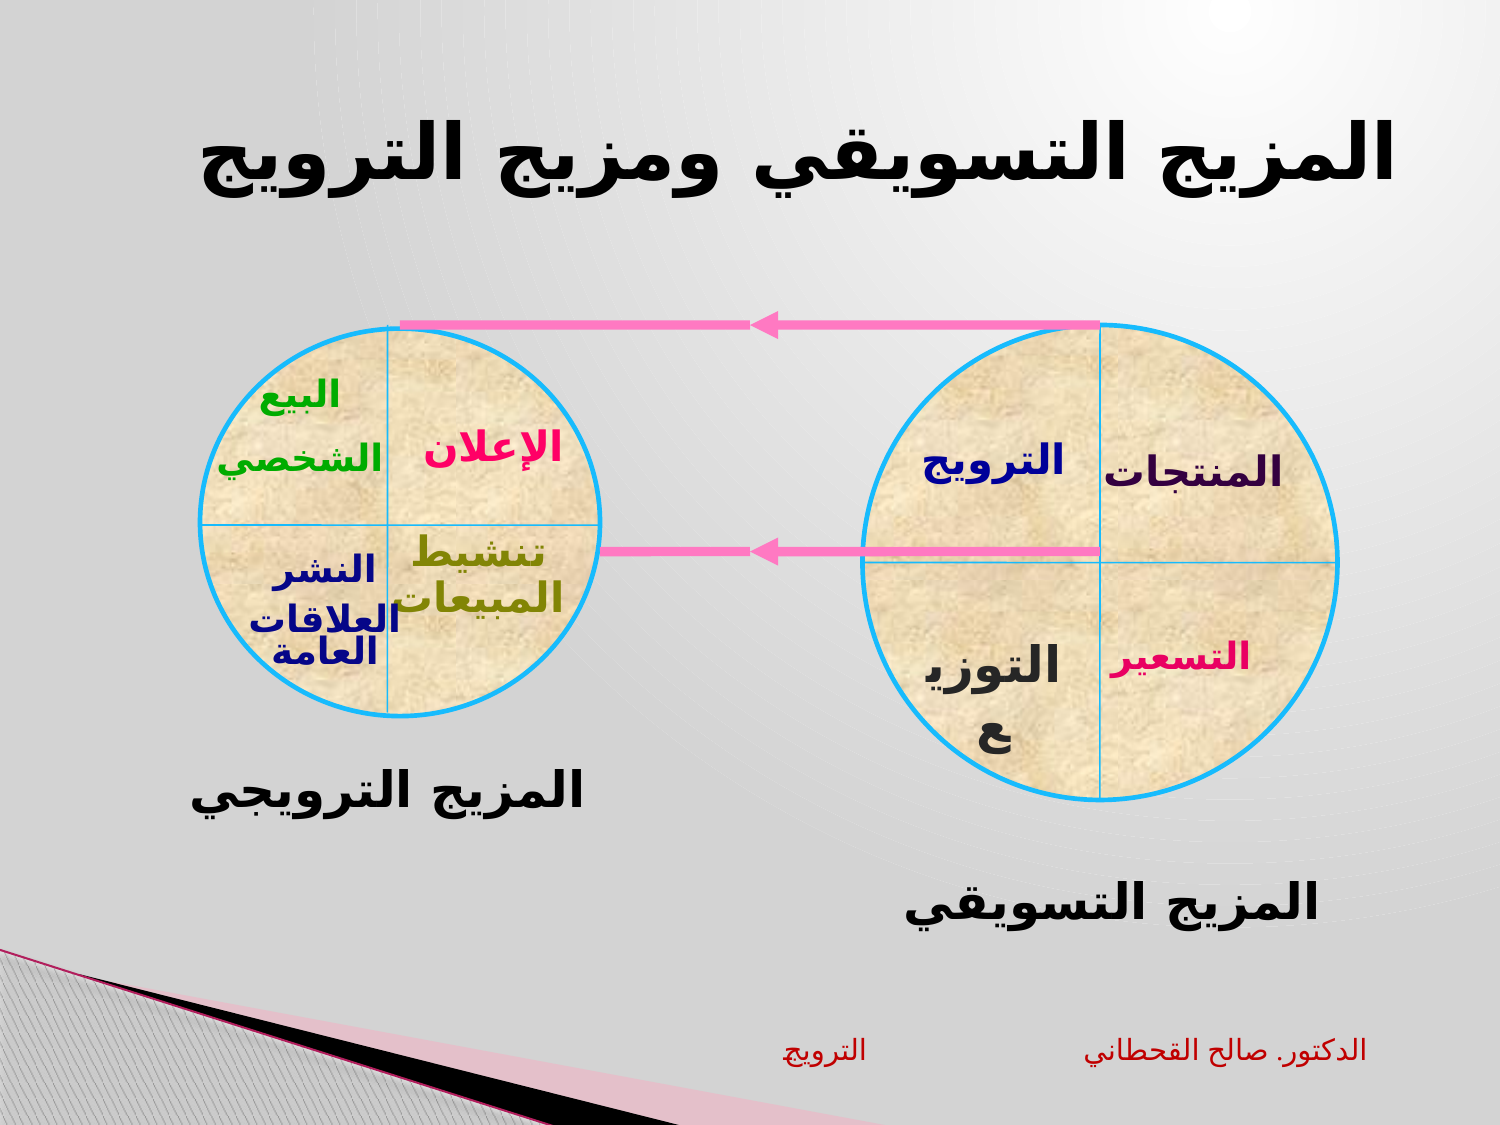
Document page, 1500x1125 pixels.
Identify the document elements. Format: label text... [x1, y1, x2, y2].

text_box النشر العلاقات العامة [231, 549, 419, 678]
text_box [1100, 563, 1338, 800]
text_box [968, 685, 1099, 800]
footer الترويج الدكتور. صالح القحطاني [585, 1042, 1383, 1103]
text_box [750, 318, 1100, 332]
text_box [287, 328, 387, 362]
text_box الإعلان [413, 412, 588, 478]
text_box البيع الشخصي [187, 362, 413, 486]
text_box الترويج [900, 425, 1088, 490]
text_box [862, 434, 1099, 551]
text_box [280, 625, 570, 717]
text_box [388, 456, 601, 525]
text_box المنتجات [1074, 437, 1313, 503]
text_box التسعير [1088, 624, 1275, 685]
text_box [1100, 457, 1338, 562]
text_box [862, 552, 1099, 562]
text_box [906, 326, 1100, 437]
text_box المزيج الترويجي [150, 749, 625, 825]
text_box تنشيط المبيعات [372, 538, 585, 625]
text_box المزيج التسويقي [875, 862, 1350, 938]
text_box [388, 328, 565, 412]
text_box [750, 545, 1100, 558]
text_box [200, 486, 387, 525]
text_box [200, 526, 387, 626]
text_box [862, 563, 1099, 691]
title المزيج التسويقي ومزيج الترويج [183, 54, 1459, 243]
text_box [1101, 324, 1302, 437]
text_box التوزيع [900, 624, 1088, 760]
text_box [388, 526, 600, 596]
